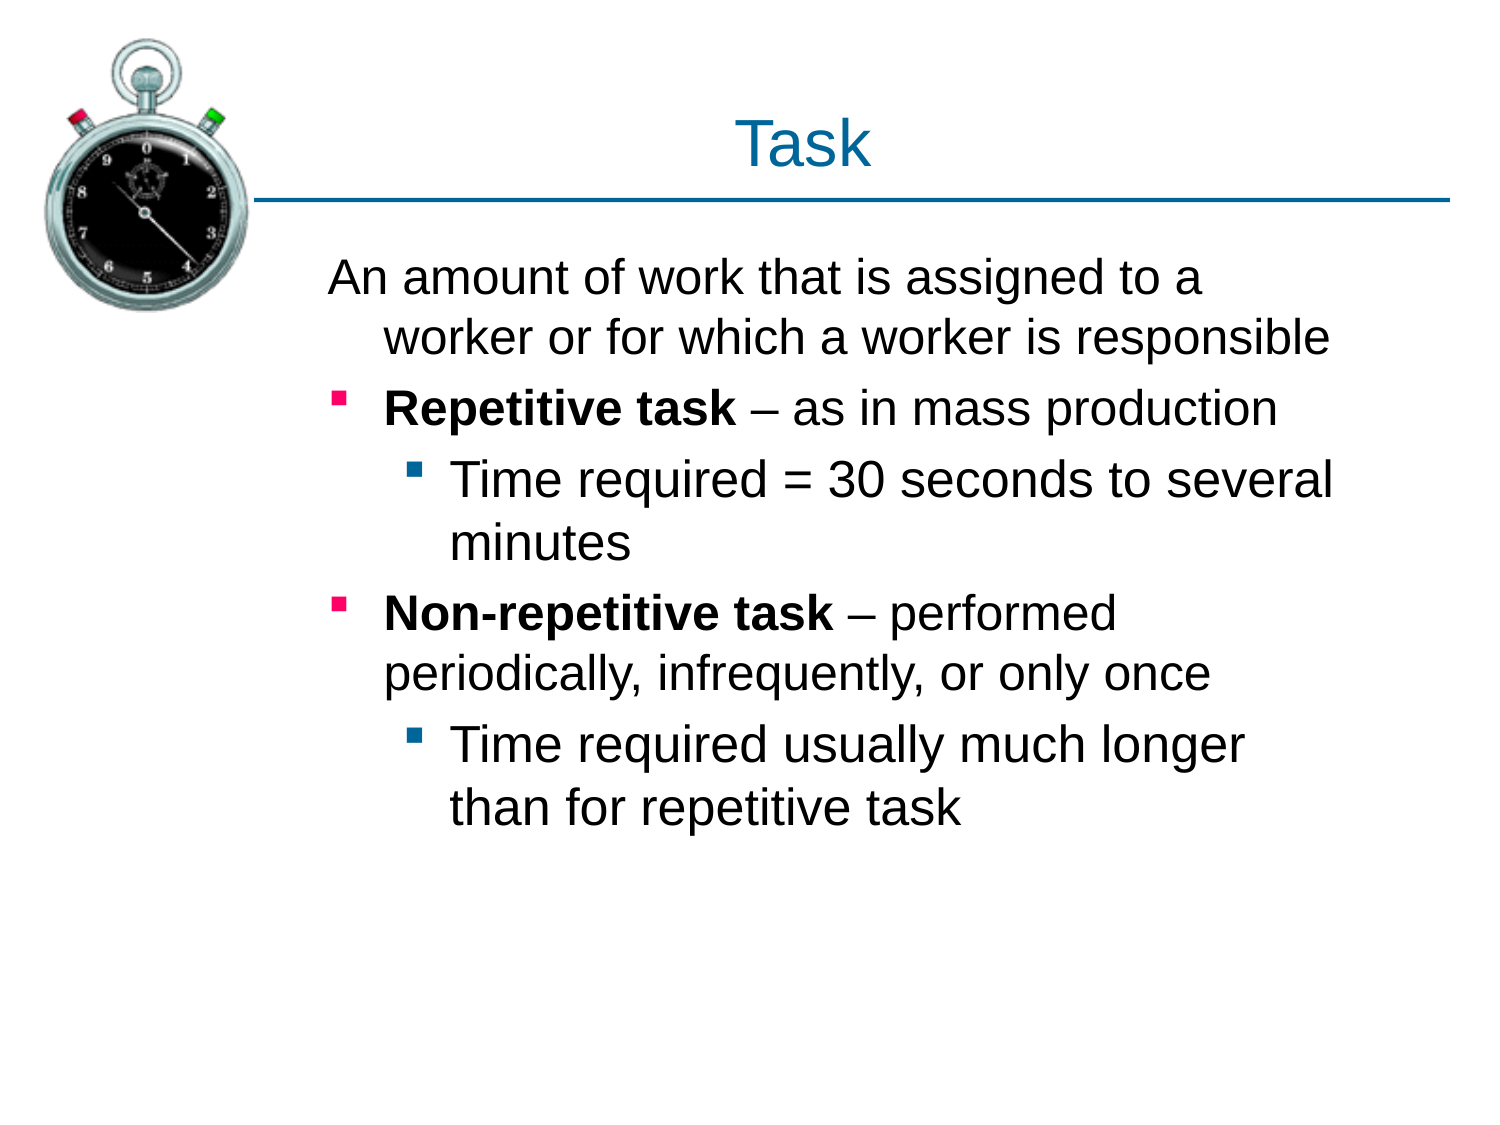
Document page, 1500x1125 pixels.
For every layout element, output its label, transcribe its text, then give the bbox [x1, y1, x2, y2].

list An amount of work that is assigned to a worker or for which a worker is responsible Repetitive task – as in mass production Time required = 30 seconds to several minutes Non-repetitive task – performed periodically, infrequently, or only once Time required usually much longer than for repetitive task [312, 237, 1355, 975]
title Task [275, 37, 1331, 188]
picture [37, 37, 254, 313]
